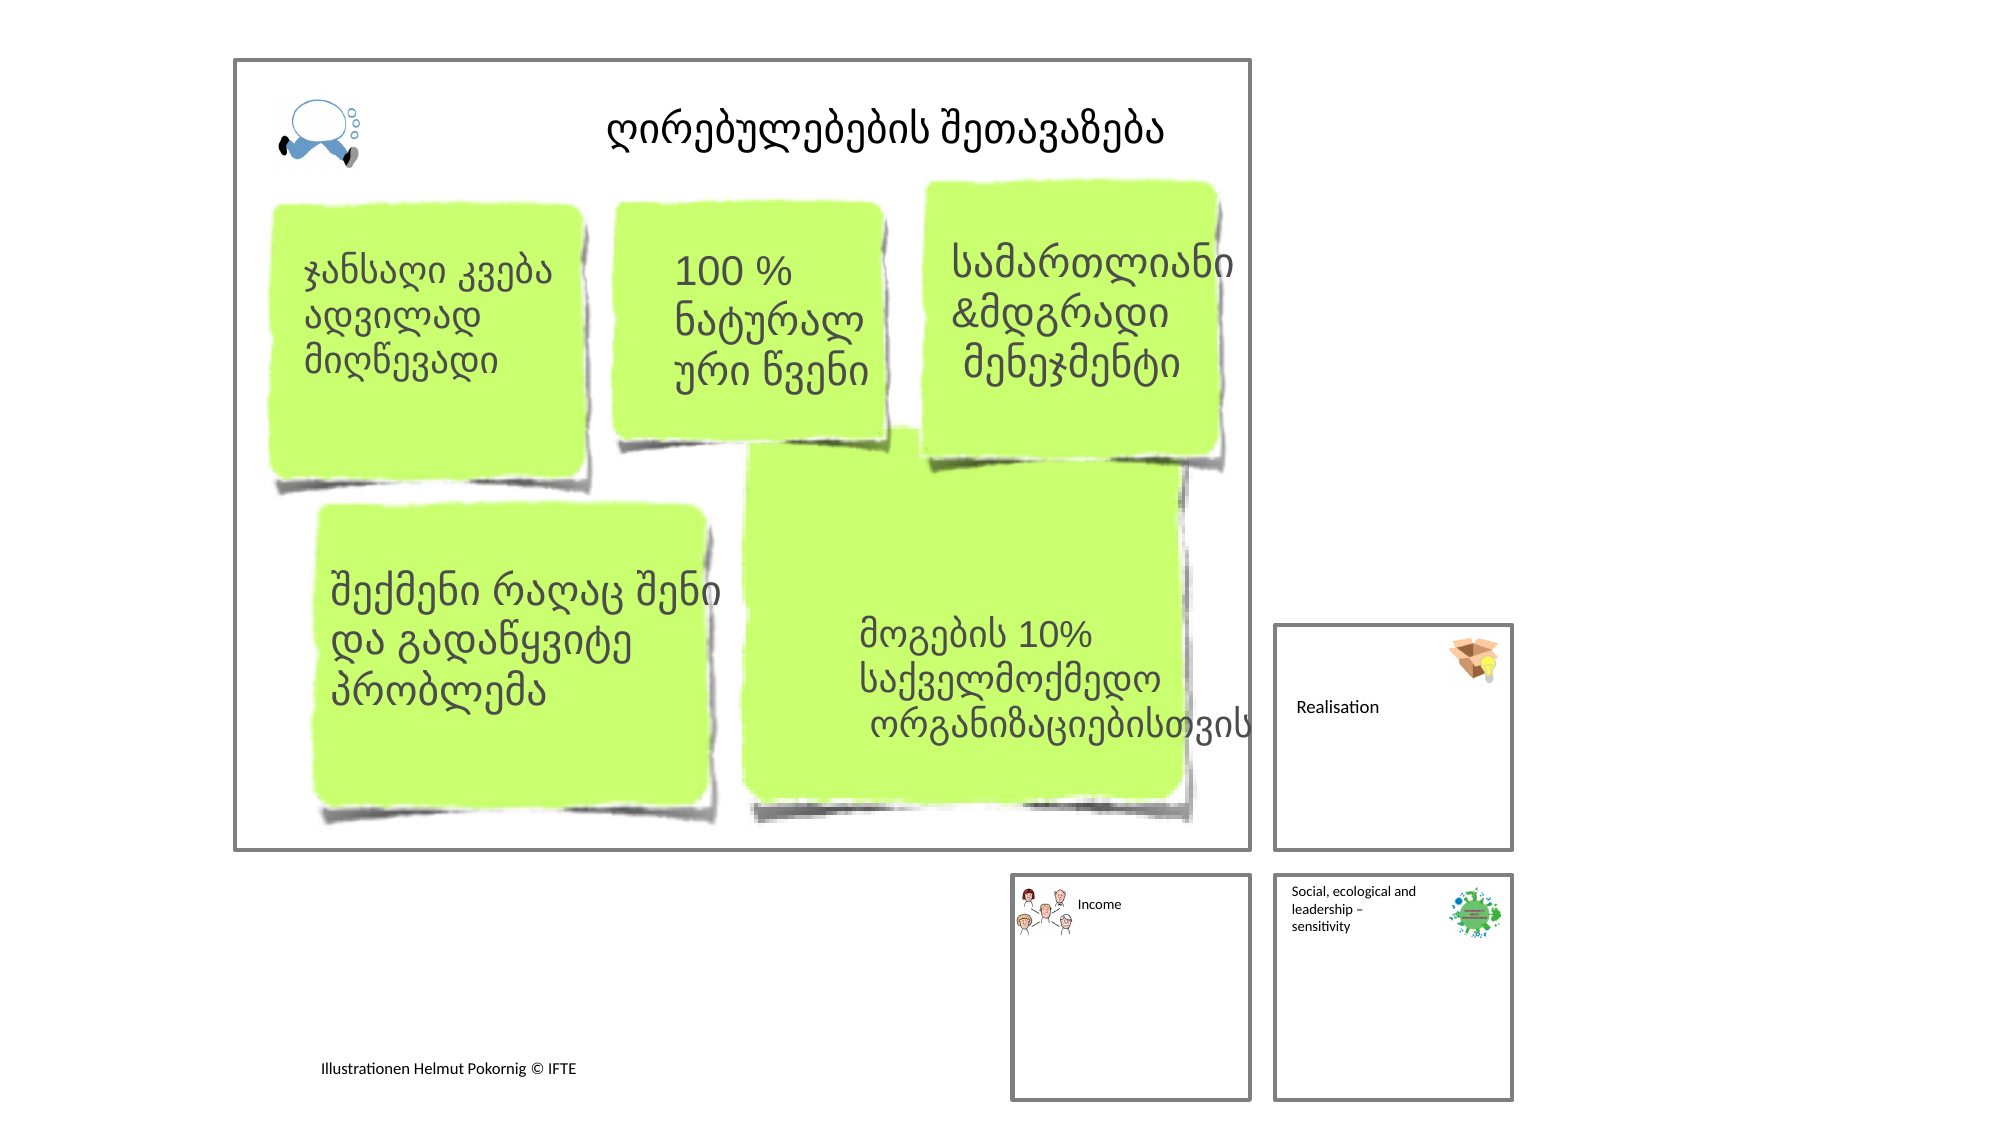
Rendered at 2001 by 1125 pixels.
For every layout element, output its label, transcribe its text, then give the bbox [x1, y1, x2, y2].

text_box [910, 164, 1250, 477]
text_box [234, 60, 1250, 850]
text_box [256, 187, 598, 499]
text_box [1274, 624, 1513, 850]
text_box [724, 405, 1309, 828]
text_box [1274, 874, 1513, 1100]
text_box Illustrationen Helmut Pokornig © IFTE [306, 1050, 677, 1125]
text_box Realisation [1309, 687, 1395, 725]
picture [269, 91, 365, 174]
text_box ღირებულებების შეთავაზება [591, 94, 1181, 160]
picture [1449, 637, 1500, 686]
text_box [601, 187, 897, 458]
picture [1012, 885, 1075, 938]
text_box [1012, 874, 1250, 1100]
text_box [297, 485, 725, 829]
picture [1449, 887, 1501, 938]
